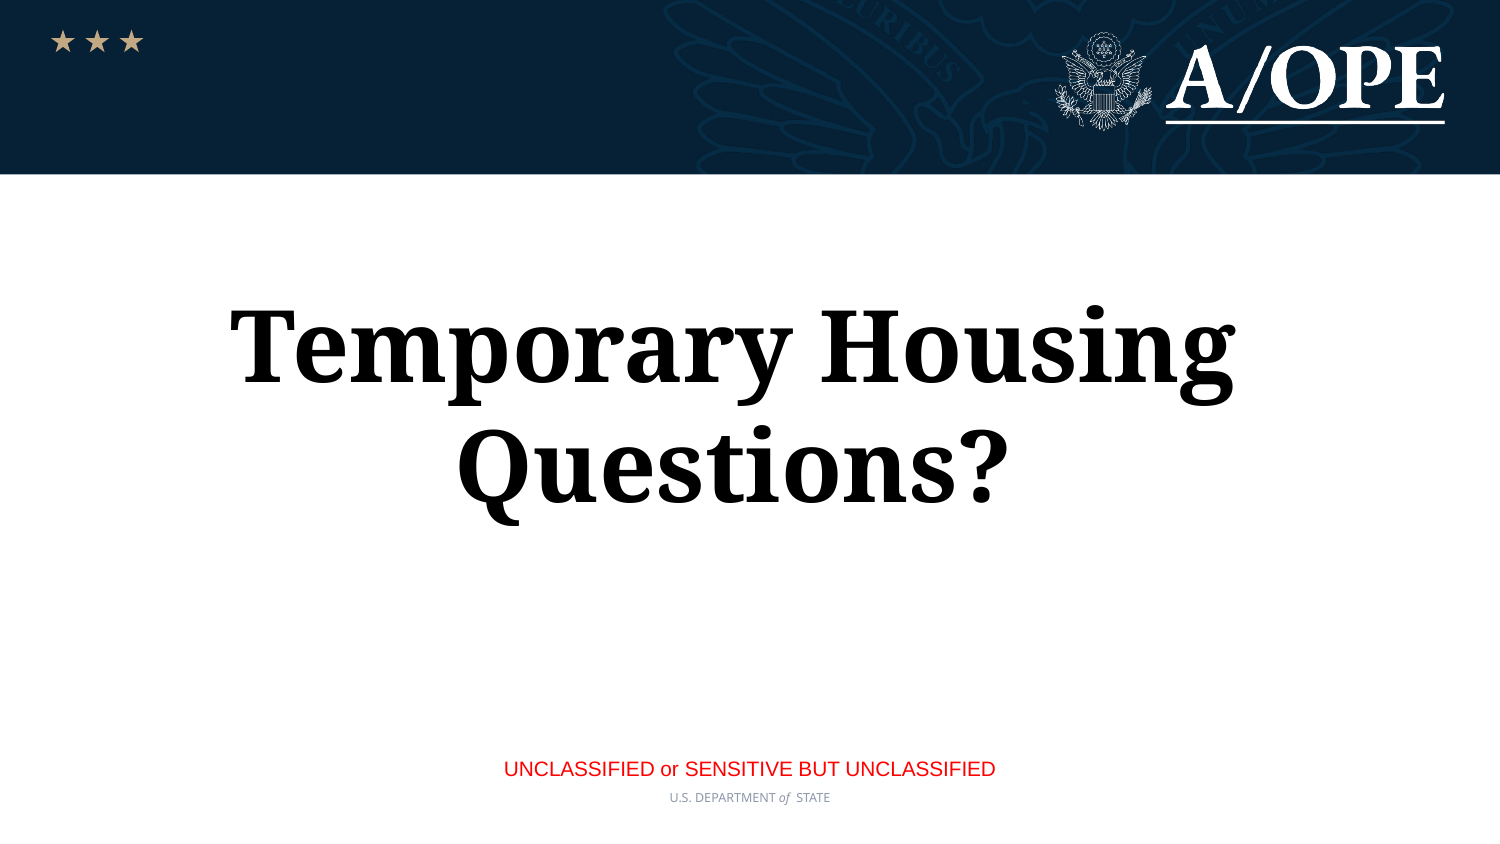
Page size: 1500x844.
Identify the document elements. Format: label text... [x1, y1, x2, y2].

title Temporary Housing Questions? [211, 67, 1256, 739]
picture [587, 0, 1500, 174]
text_box UNCLASSIFIED or SENSITIVE BUT UNCLASSIFIED [489, 747, 1011, 788]
